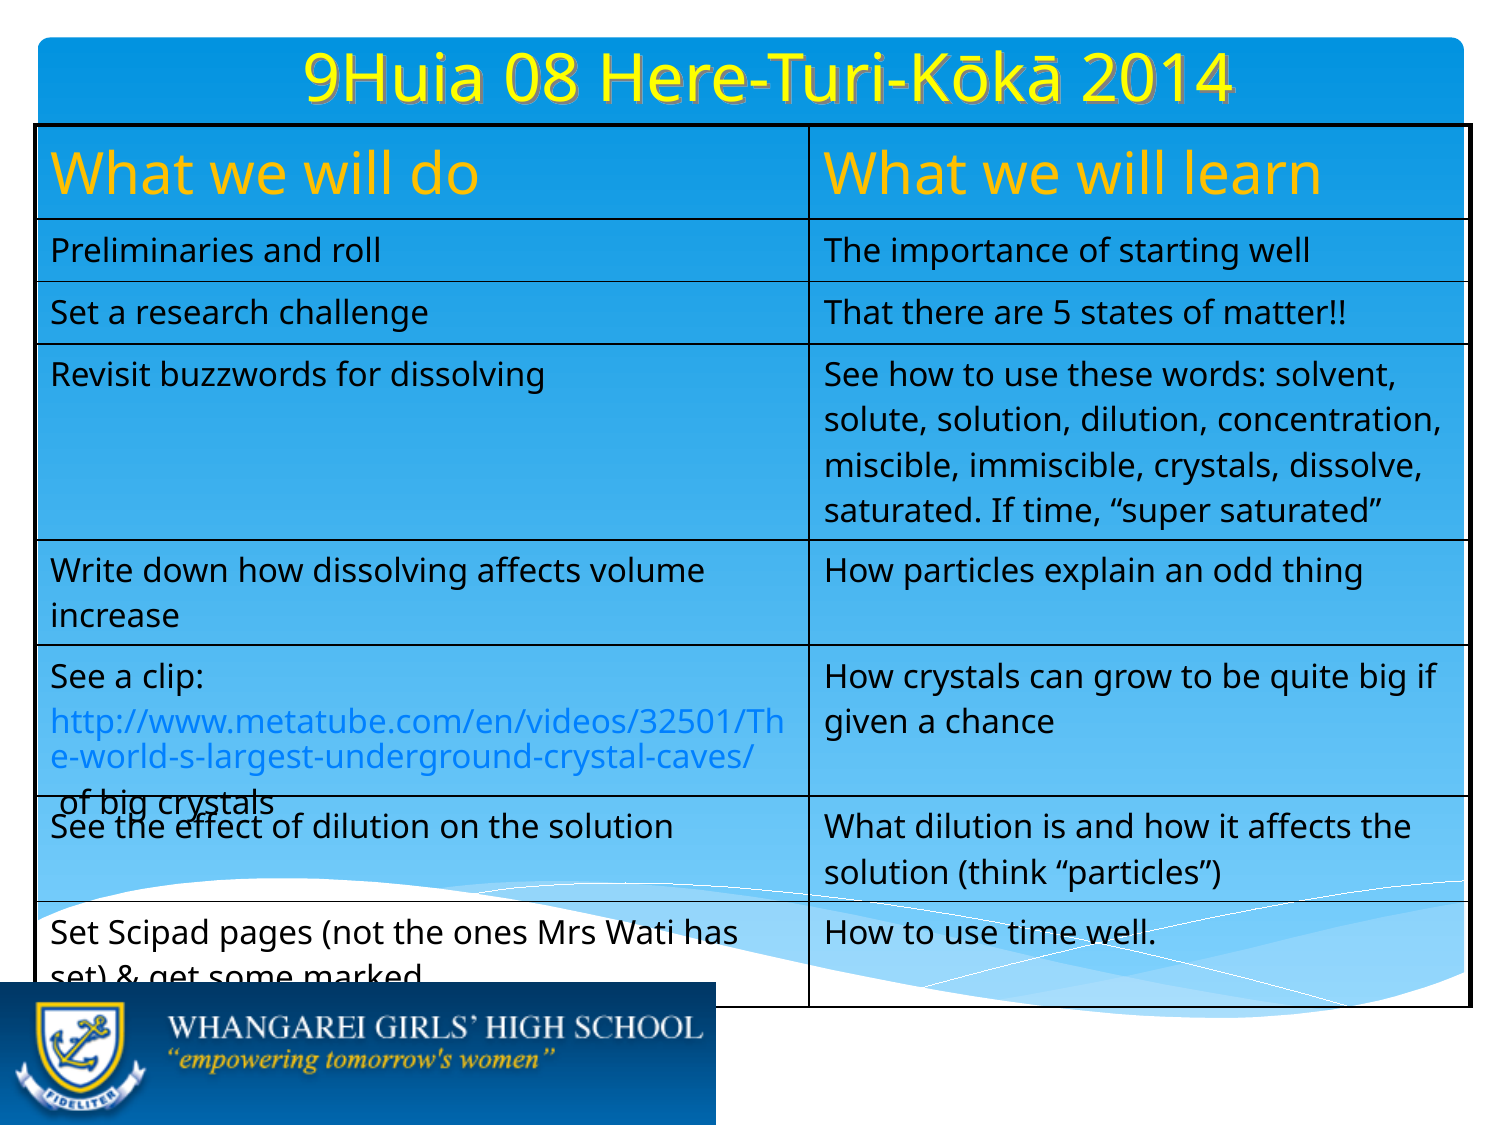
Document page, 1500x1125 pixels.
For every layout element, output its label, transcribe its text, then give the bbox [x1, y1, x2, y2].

table_cell Preliminaries and roll [37, 220, 808, 281]
table_cell Write down how dissolving affects volume increase [37, 541, 808, 644]
table_cell How to use time well. [810, 902, 1468, 1006]
table_header What we will learn [810, 127, 1468, 218]
table_cell How crystals can grow to be quite big if given a chance [810, 646, 1468, 795]
table_cell See how to use these words: solvent, solute, solution, dilution, concentration, miscible, immiscible, crystals, dissolve, saturated. If time, “super saturated” [810, 345, 1468, 539]
table_cell What dilution is and how it affects the solution (think “particles”) [810, 797, 1468, 901]
table_cell See a clip: http://www.metatube.com/en/videos/32501/The-world-s-largest-underground-crystal-caves/ of big crystals [37, 646, 808, 795]
table_cell See the effect of dilution on the solution [37, 797, 808, 901]
table_cell How particles explain an odd thing [810, 541, 1468, 644]
table_header What we will do [37, 127, 808, 218]
text_box 9Huia 08 Here-Turi-Kōkā 2014 [162, 24, 1375, 123]
table_cell Set a research challenge [37, 282, 808, 343]
picture [0, 982, 716, 1125]
table_cell That there are 5 states of matter!! [810, 282, 1468, 343]
table_cell The importance of starting well [810, 220, 1468, 281]
table_cell Revisit buzzwords for dissolving [37, 345, 808, 539]
table_cell Set Scipad pages (not the ones Mrs Wati has set) & get some marked [37, 902, 808, 1006]
